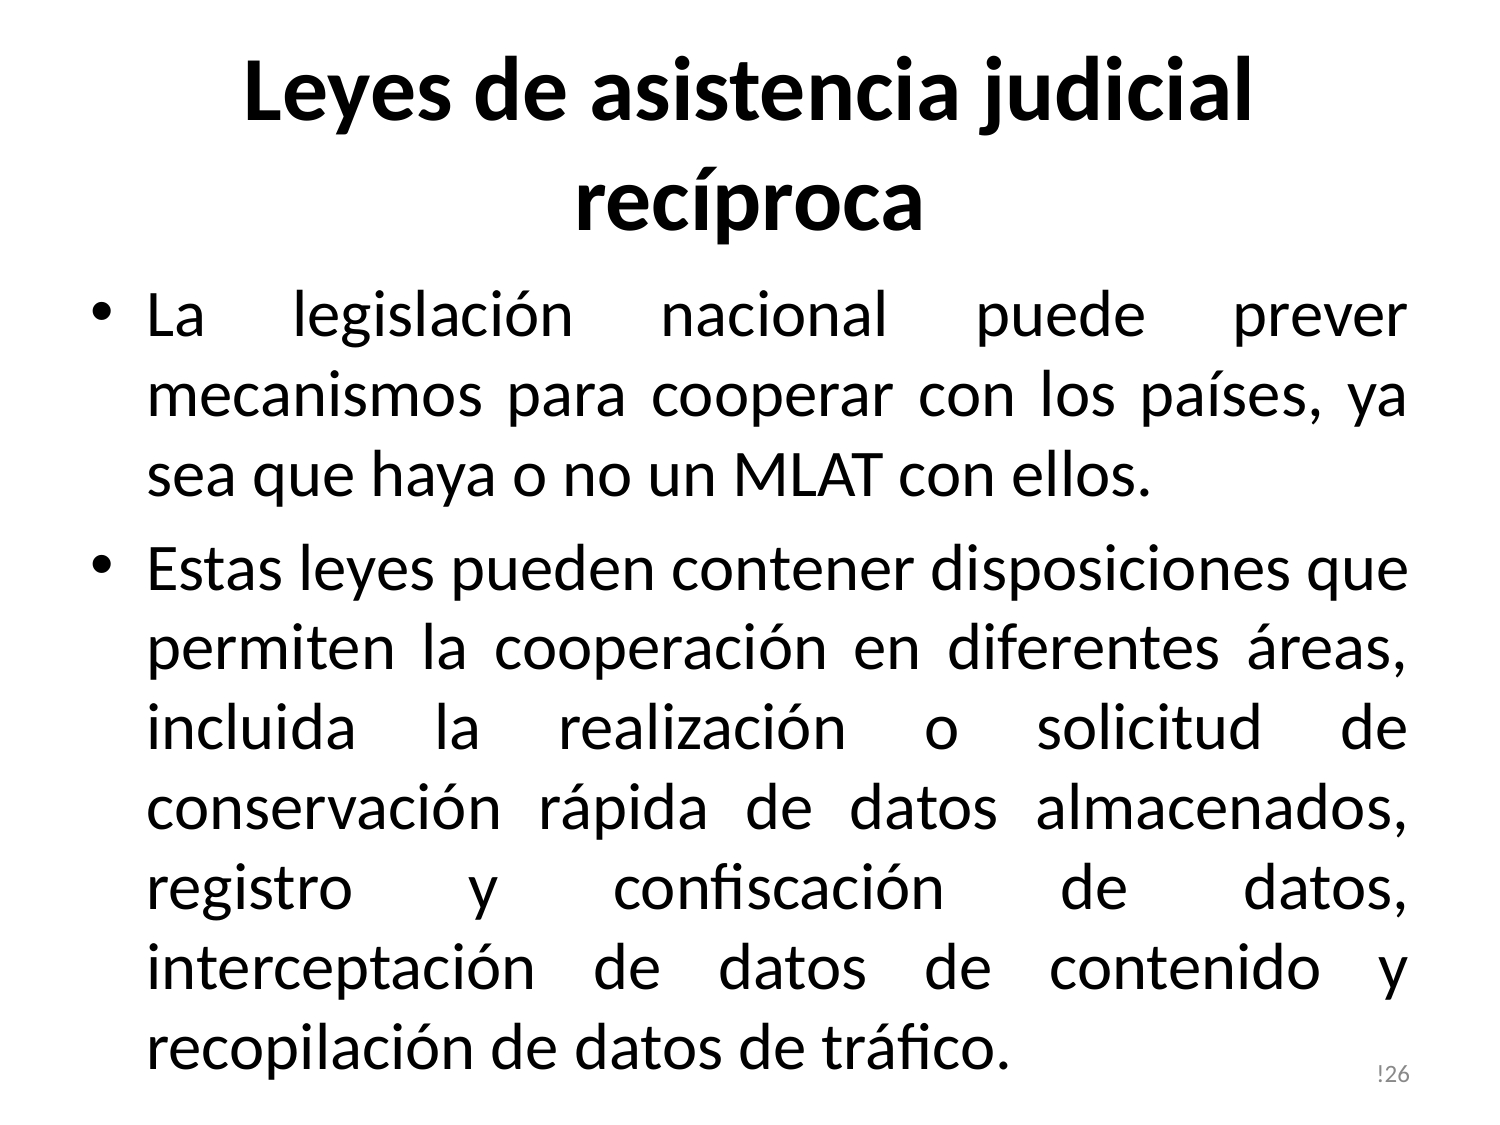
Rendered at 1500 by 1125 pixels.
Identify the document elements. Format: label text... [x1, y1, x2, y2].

slide_number !26 [1074, 1042, 1425, 1103]
list La legislación nacional puede prever mecanismos para cooperar con los países, ya sea que haya o no un MLAT con ellos. Estas leyes pueden contener disposiciones que permiten la cooperación en diferentes áreas, incluida la realización o solicitud de conservación rápida de datos almacenados, registro y confiscación de datos, interceptación de datos de contenido y recopilación de datos de tráfico. [75, 262, 1425, 1005]
title Leyes de asistencia judicial recíproca [75, 45, 1425, 233]
